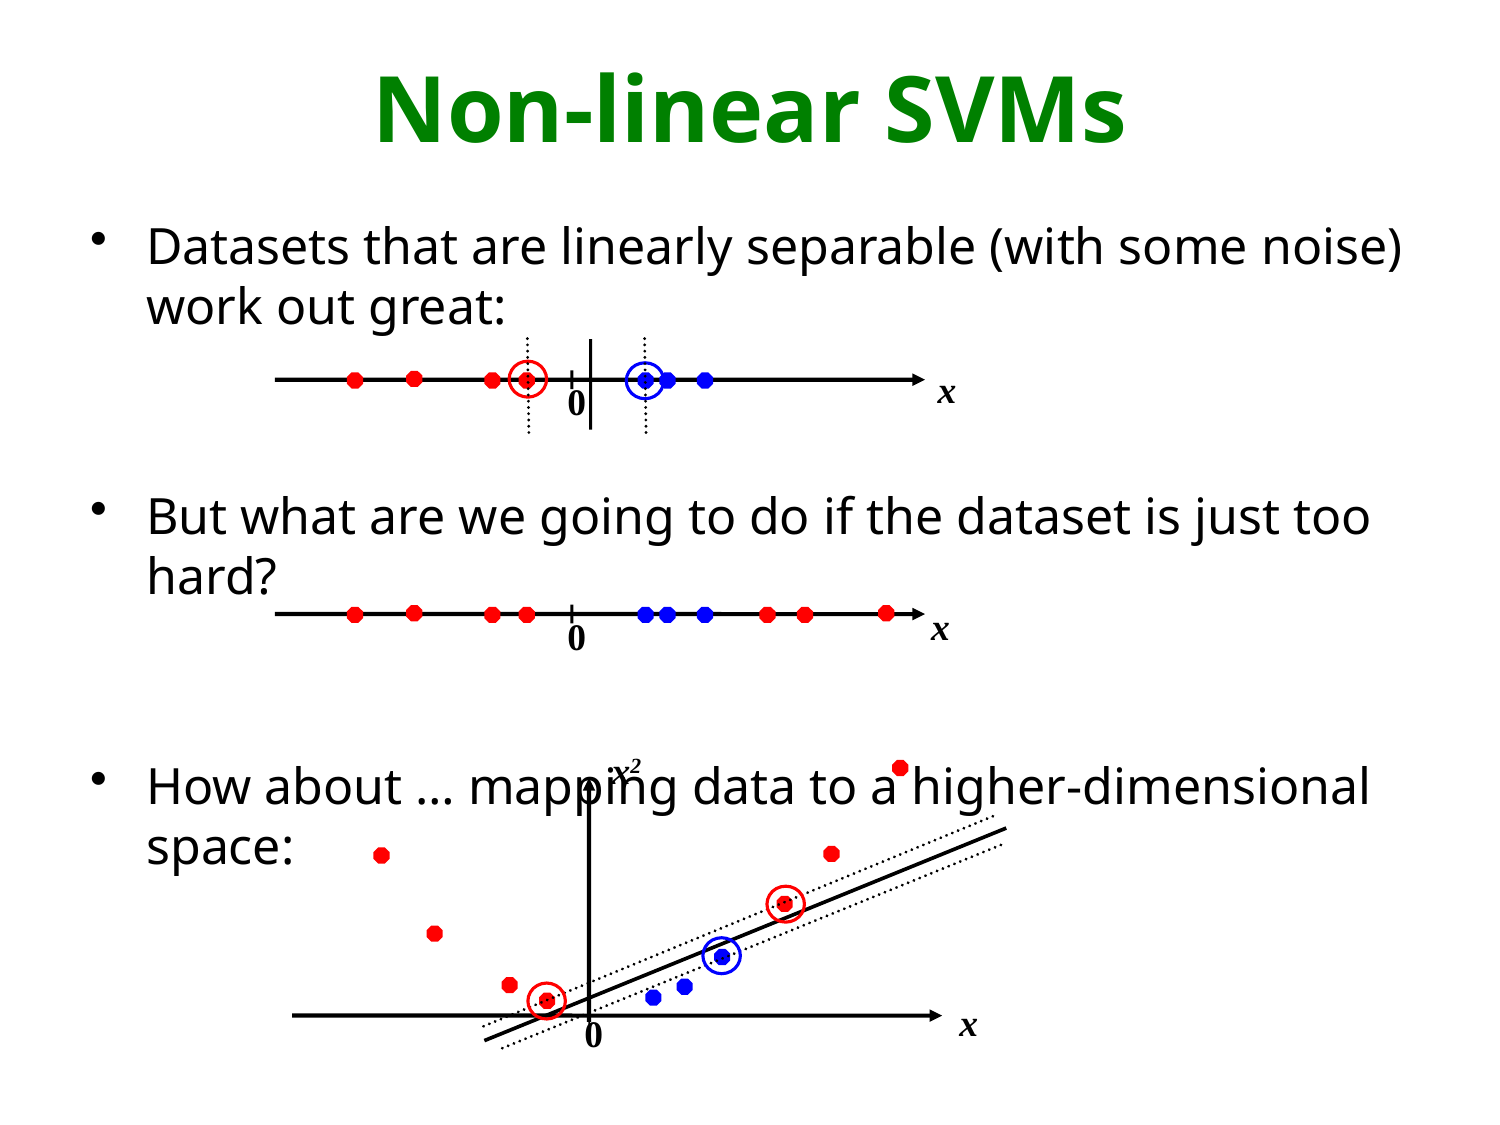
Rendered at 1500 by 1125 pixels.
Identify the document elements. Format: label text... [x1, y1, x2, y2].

text_box [485, 607, 500, 623]
text_box [697, 373, 713, 388]
text_box [660, 607, 675, 623]
text_box [702, 937, 741, 974]
title Non-linear SVMs [74, 12, 1426, 201]
list Datasets that are linearly separable (with some noise) work out great: But what are we going to do if the dataset is just too hard? How about … mapping data to a higher-dimensional space: [74, 207, 1426, 951]
text_box [892, 760, 908, 776]
text_box 0 [565, 1010, 622, 1062]
text_box [347, 607, 363, 623]
text_box [878, 605, 894, 621]
text_box x [931, 999, 1007, 1051]
text_box [582, 778, 590, 1022]
text_box [347, 373, 363, 388]
text_box [427, 926, 442, 941]
text_box 0 [548, 614, 605, 665]
text_box 0 [548, 379, 605, 431]
text_box [407, 605, 422, 621]
text_box x [909, 367, 985, 418]
text_box [824, 846, 839, 862]
text_box [646, 990, 661, 1005]
text_box x2 [589, 748, 664, 800]
text_box [626, 362, 664, 399]
text_box [407, 371, 422, 387]
text_box [697, 607, 713, 623]
text_box [638, 607, 653, 623]
text_box [527, 983, 566, 1019]
text_box [677, 979, 692, 995]
text_box [797, 607, 813, 623]
text_box [663, 373, 675, 388]
text_box [374, 848, 389, 863]
text_box x [903, 604, 979, 656]
text_box [502, 977, 517, 993]
text_box [509, 361, 547, 398]
text_box [760, 607, 775, 623]
text_box [519, 607, 535, 623]
text_box [766, 886, 805, 923]
text_box [485, 373, 500, 388]
